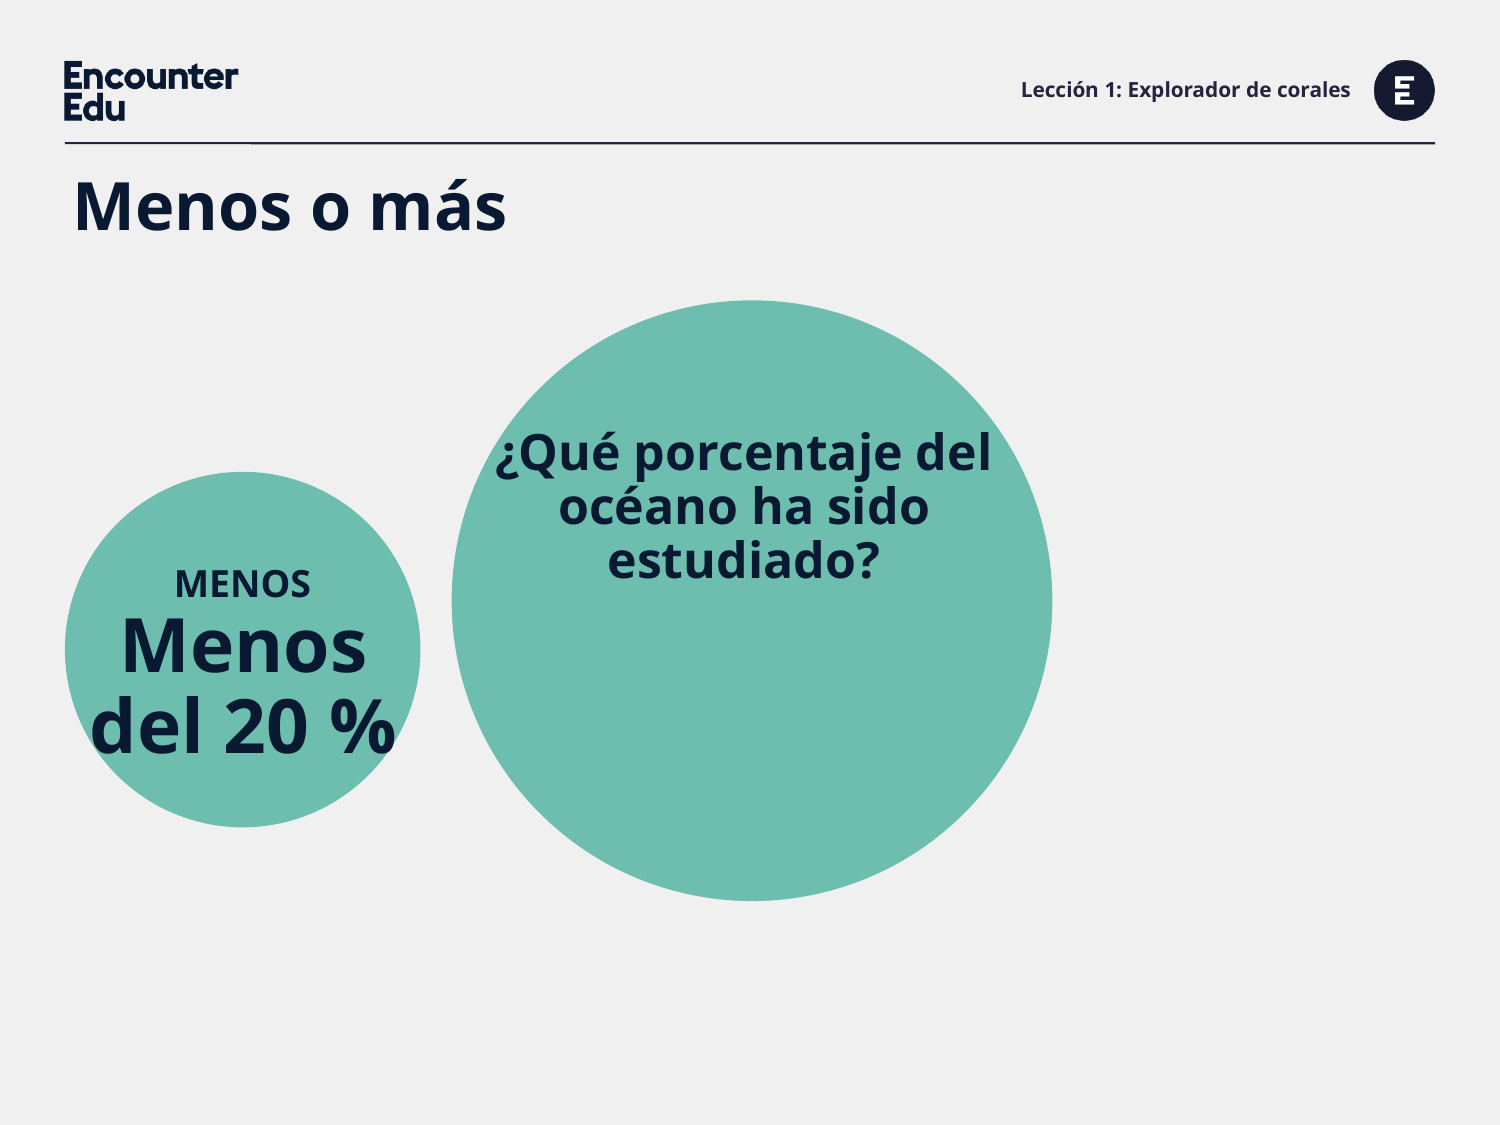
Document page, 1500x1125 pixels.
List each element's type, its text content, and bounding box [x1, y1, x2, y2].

picture [1372, 58, 1436, 122]
list MENOS [64, 515, 421, 600]
text_box Menos o más [64, 156, 587, 252]
title Lección 1: Explorador de corales [749, 67, 1359, 114]
list ¿Qué porcentaje del océano ha sido estudiado? [482, 419, 1006, 602]
picture [60, 59, 243, 122]
list Menos del 20 % [64, 600, 423, 783]
